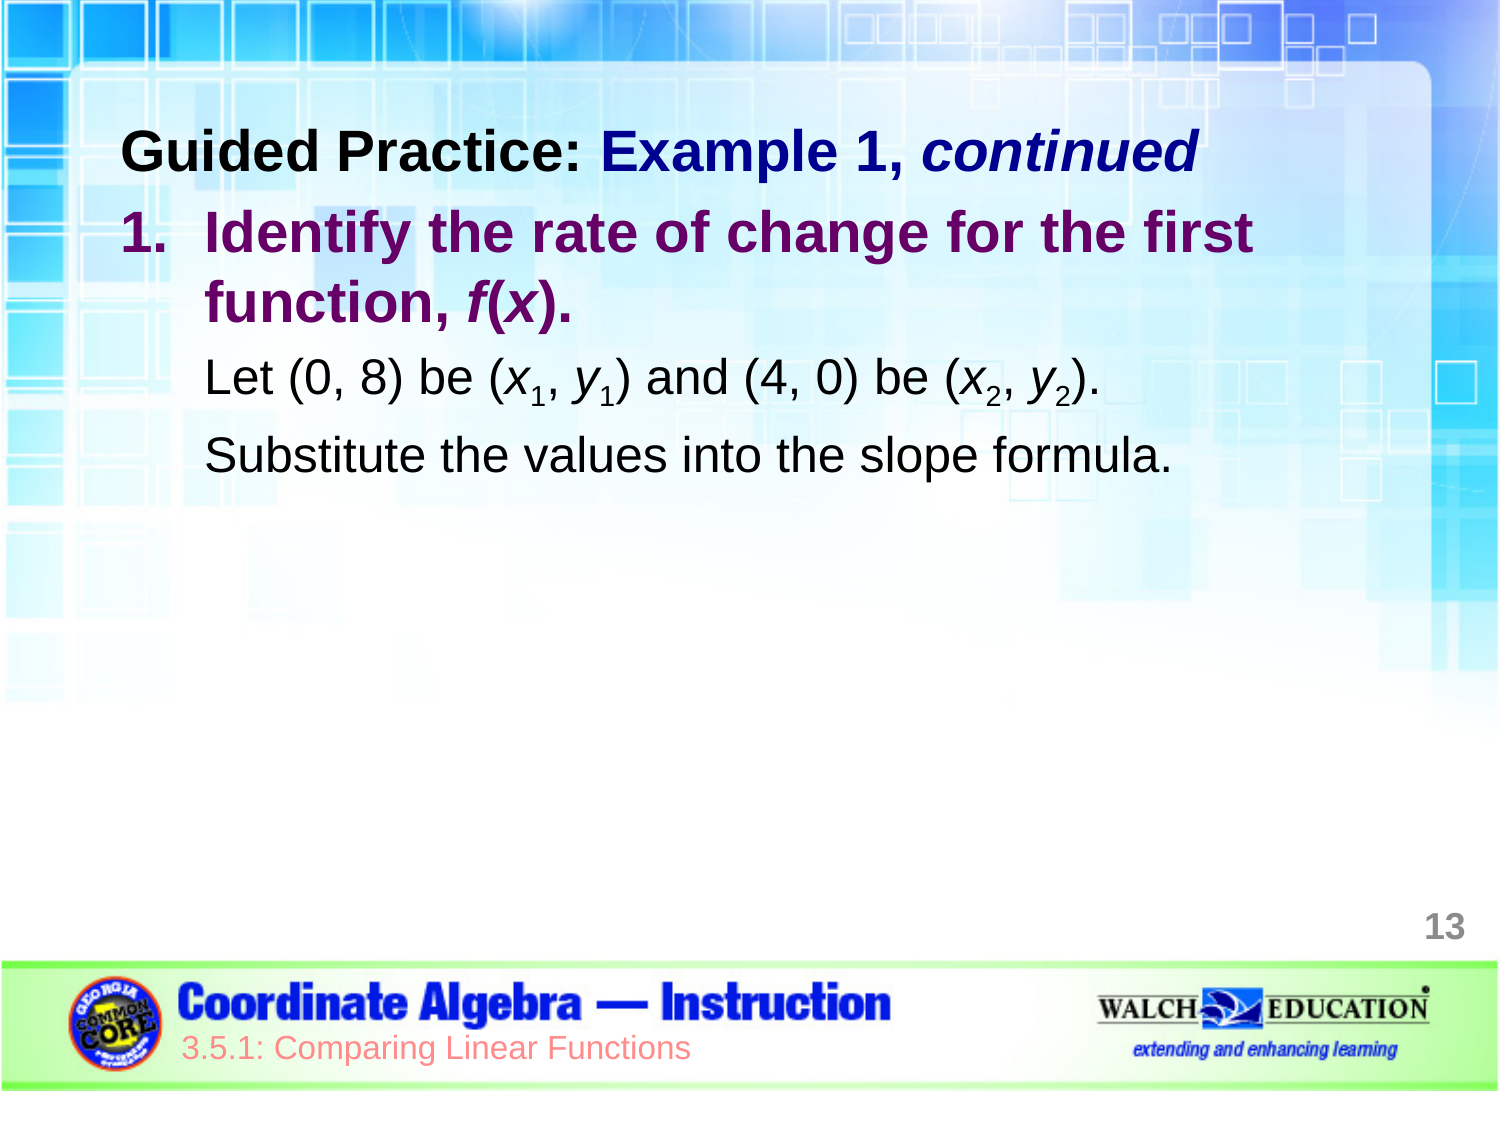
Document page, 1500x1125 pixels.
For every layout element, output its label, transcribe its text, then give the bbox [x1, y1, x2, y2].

slide_number 13 [1361, 901, 1481, 949]
picture [1, 0, 1500, 1091]
subtitle Guided Practice: Example 1, continued Identify the rate of change for the first function, f(x). Let (0, 8) be (x1, y1) and (4, 0) be (x2, y2). Substitute the values into the slope formula. [105, 105, 1423, 925]
footer 3.5.1: Comparing Linear Functions [166, 1024, 1080, 1069]
